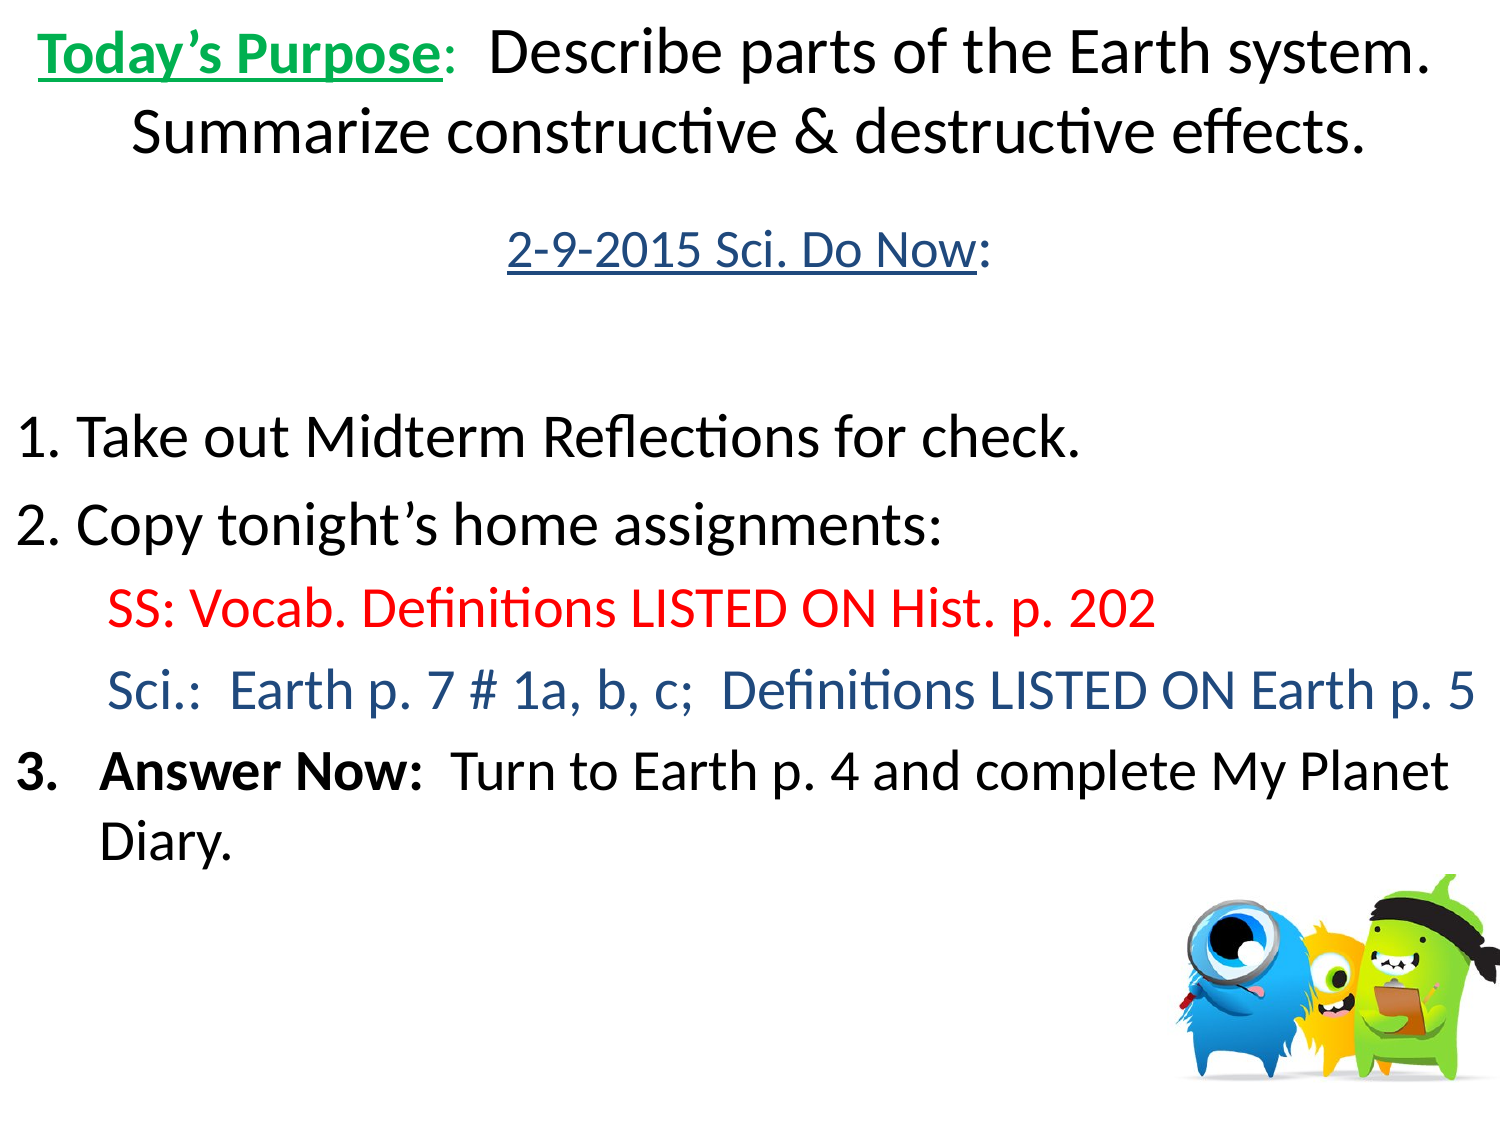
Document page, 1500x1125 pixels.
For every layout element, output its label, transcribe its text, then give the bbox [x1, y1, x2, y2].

list 1. Take out Midterm Reflections for check. 2. Copy tonight’s home assignments: SS: Vocab. Definitions LISTED ON Hist. p. 202 Sci.: Earth p. 7 # 1a, b, c; Definitions LISTED ON Earth p. 5 Answer Now: Turn to Earth p. 4 and complete My Planet Diary. [0, 387, 1500, 925]
picture [1167, 874, 1500, 1084]
title 2-9-2015 Sci. Do Now: [0, 200, 1500, 288]
text_box Today’s Purpose: Describe parts of the Earth system. Summarize constructive & destructive effects. [0, 0, 1500, 175]
